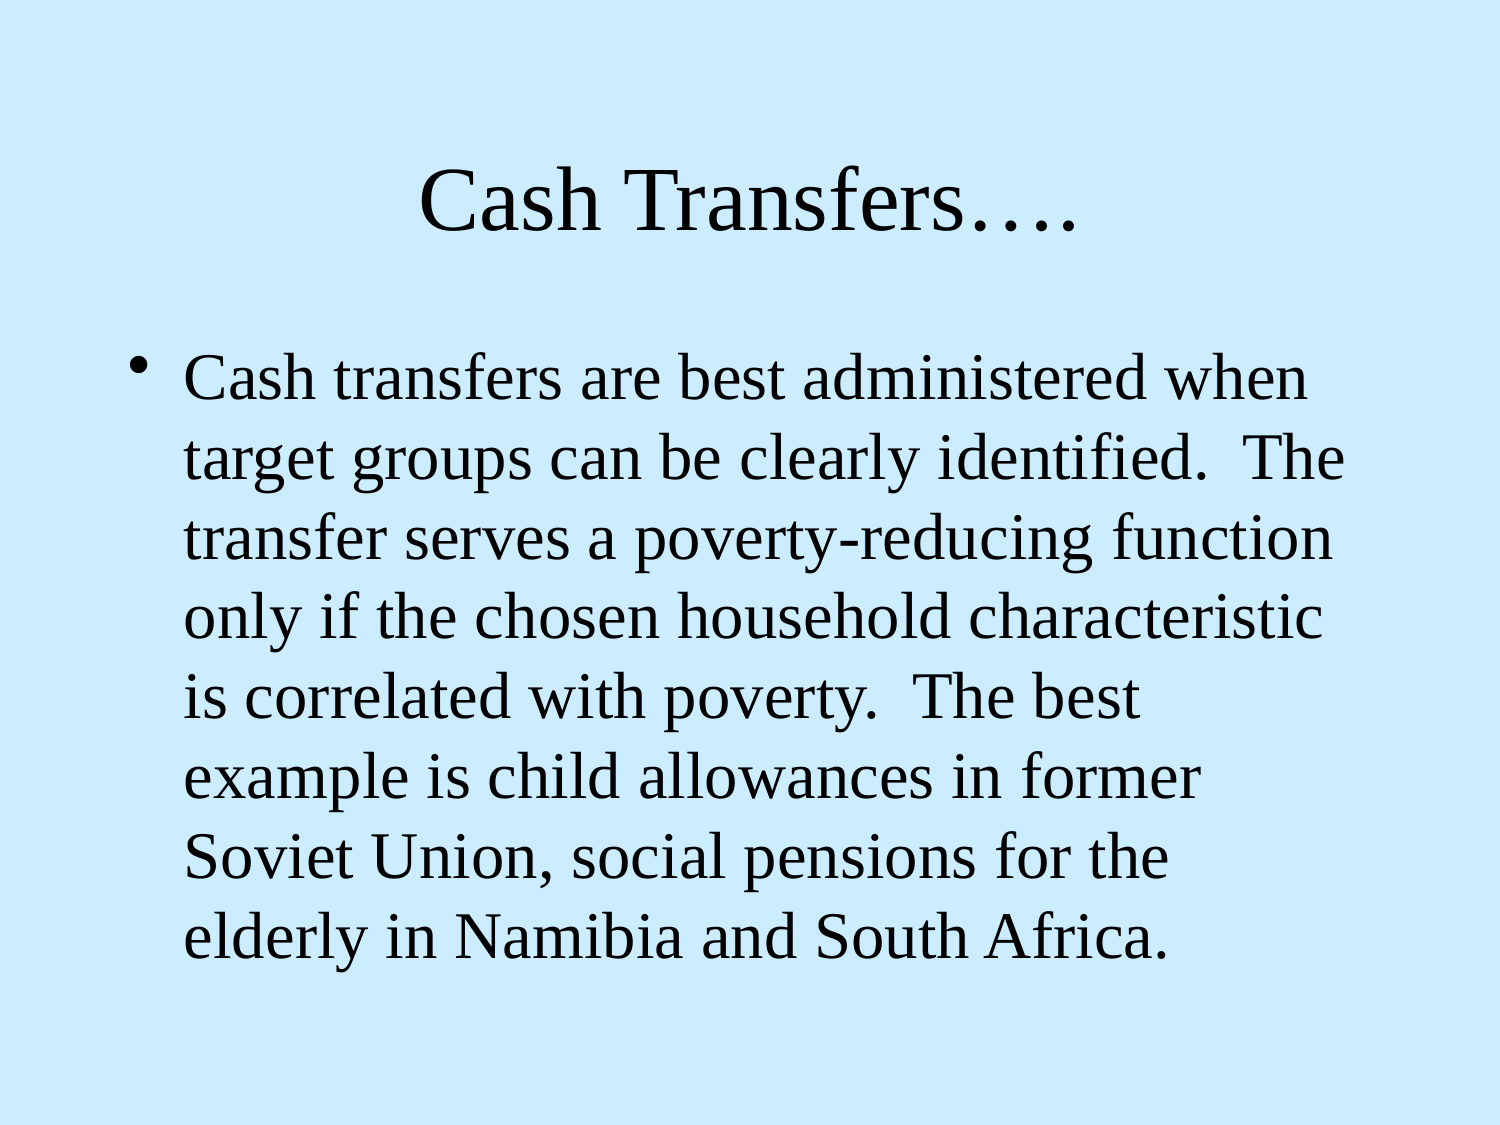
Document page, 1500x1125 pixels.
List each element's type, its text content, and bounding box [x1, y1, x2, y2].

list Cash transfers are best administered when target groups can be clearly identified. The transfer serves a poverty-reducing function only if the chosen household characteristic is correlated with poverty. The best example is child allowances in former Soviet Union, social pensions for the elderly in Namibia and South Africa. [112, 324, 1388, 1001]
title Cash Transfers…. [112, 99, 1388, 288]
